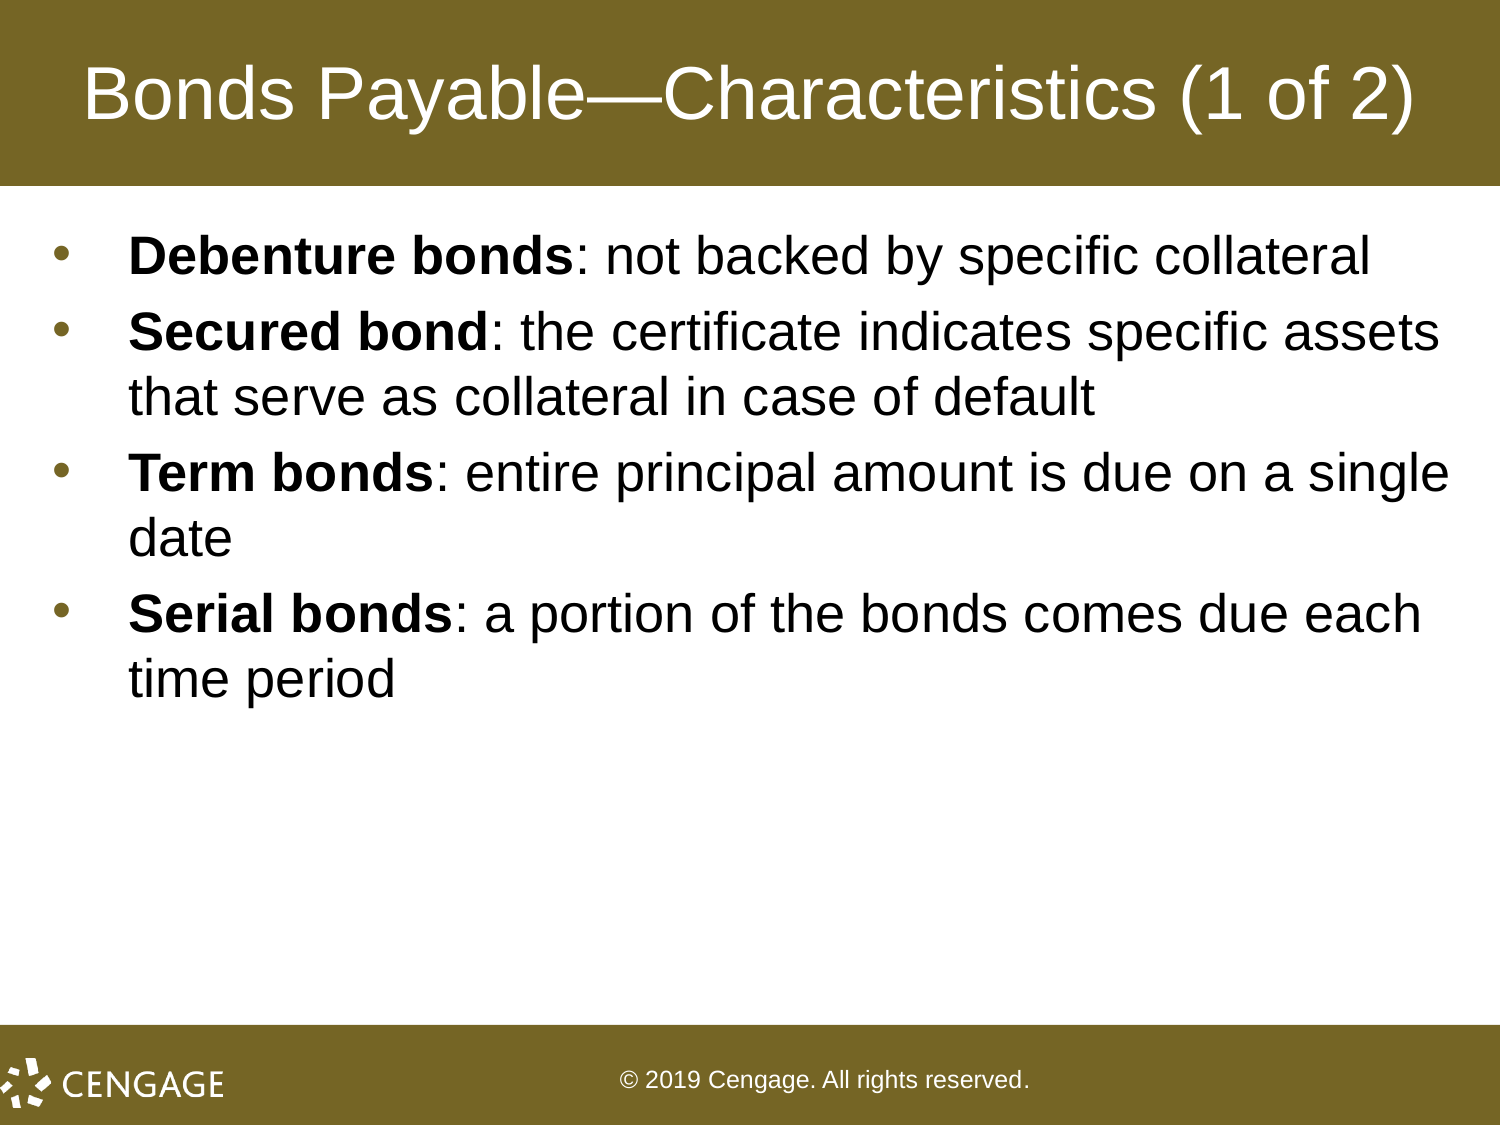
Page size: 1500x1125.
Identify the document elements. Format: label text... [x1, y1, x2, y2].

list Debenture bonds: not backed by specific collateral Secured bond: the certificate indicates specific assets that serve as collateral in case of default Term bonds: entire principal amount is due on a single date Serial bonds: a portion of the bonds comes due each time period [37, 212, 1475, 1005]
picture [0, 1058, 223, 1108]
title Bonds Payable—Characteristics (1 of 2) [7, 4, 1493, 175]
